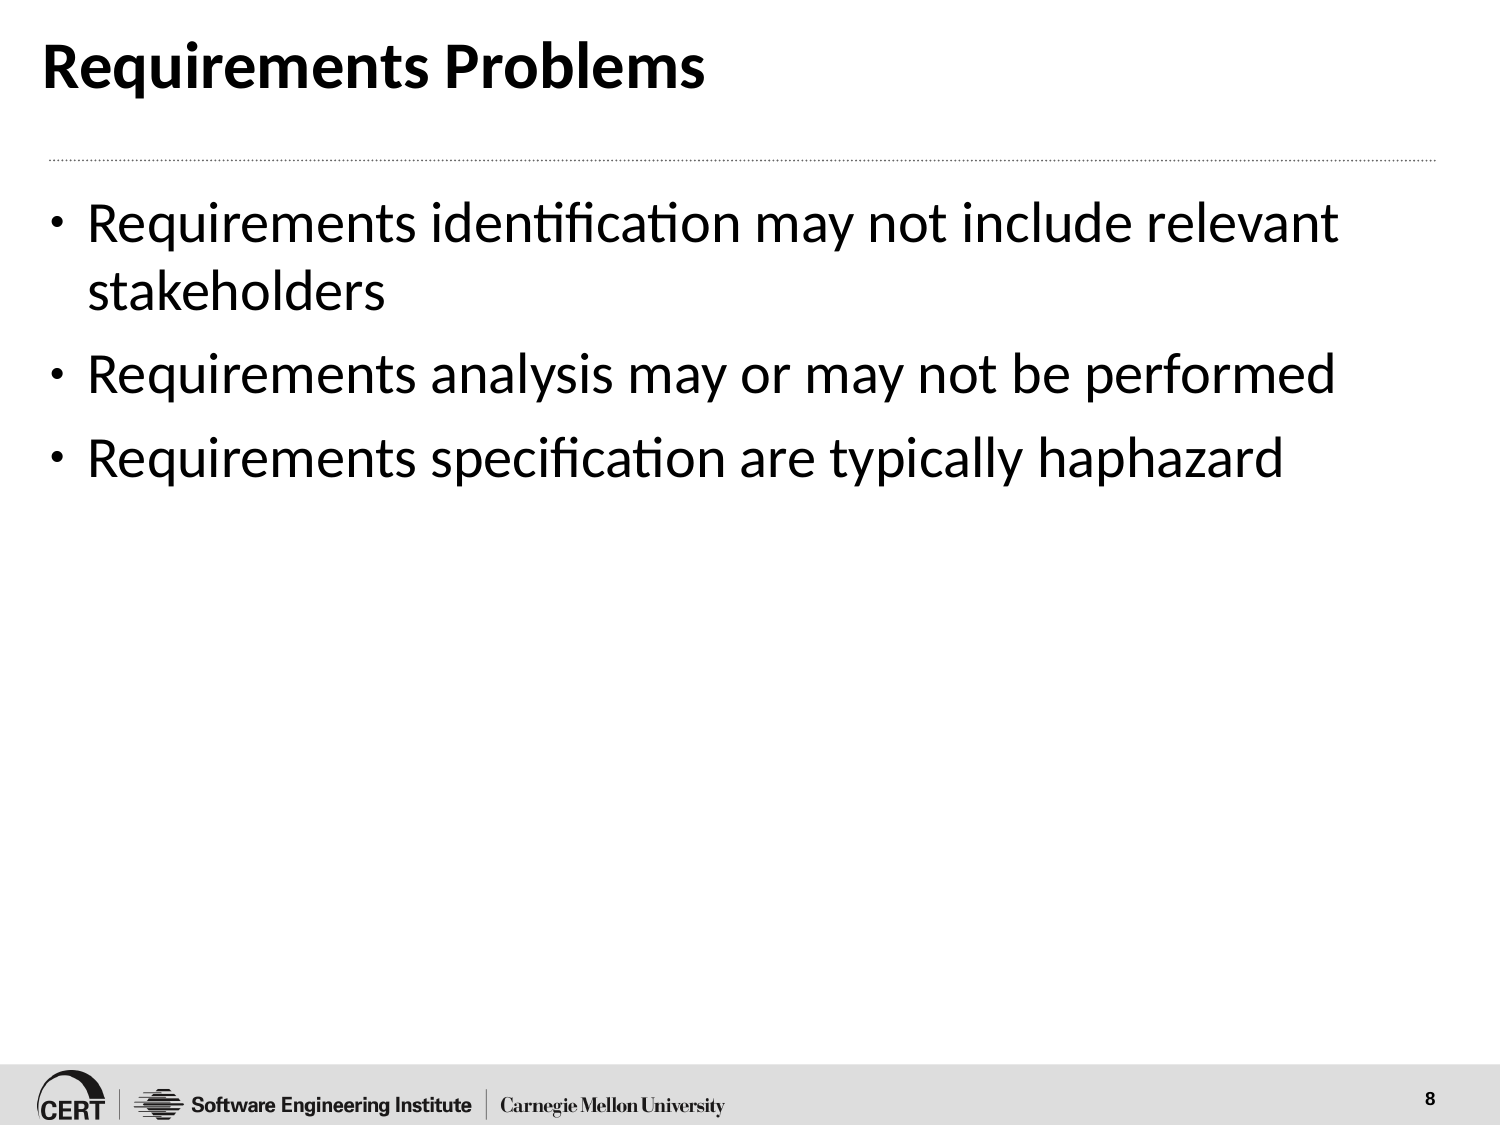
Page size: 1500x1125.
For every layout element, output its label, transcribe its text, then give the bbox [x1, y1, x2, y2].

title Requirements Problems [42, 37, 1434, 155]
picture [37, 1069, 725, 1122]
list Requirements identification may not include relevant stakeholders Requirements analysis may or may not be performed Requirements specification are typically haphazard [49, 187, 1438, 1001]
